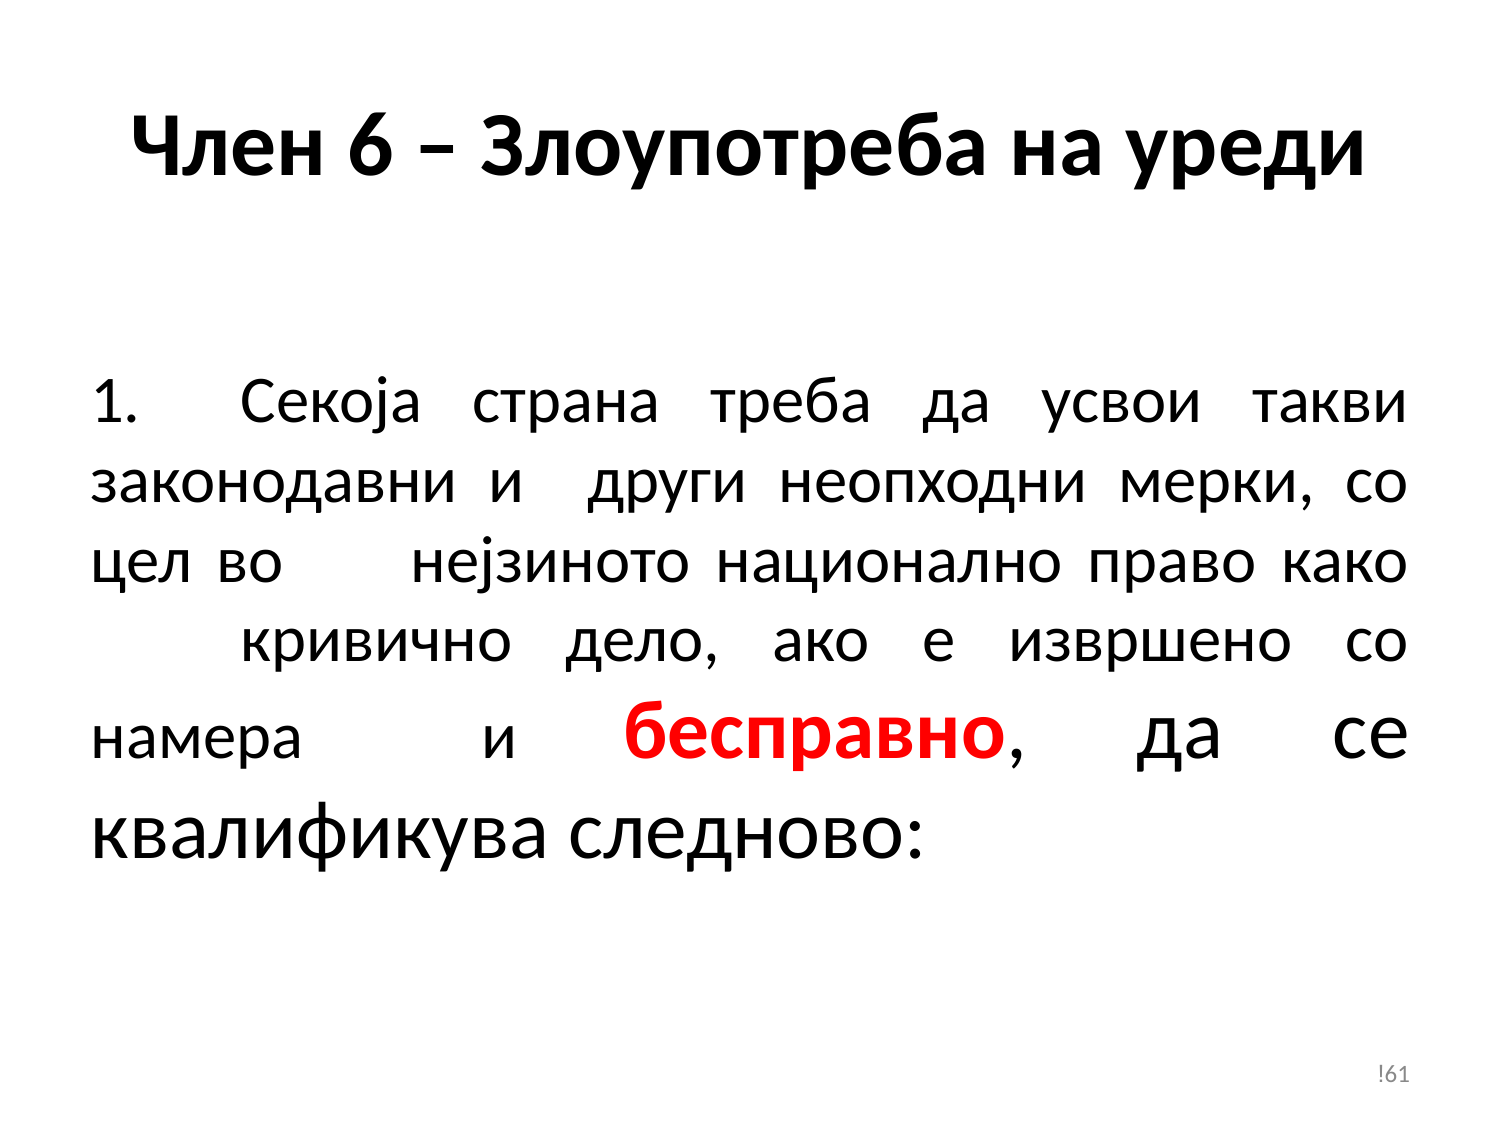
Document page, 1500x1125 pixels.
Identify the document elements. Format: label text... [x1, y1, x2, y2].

slide_number !61 [1074, 1042, 1425, 1103]
list 1. Секоја страна треба да усвои такви законодавни и други неопходни мерки, со цел во нејзиното национално право како кривично дело, ако е извршено со намера и бесправно, да се квалификува следново: [75, 347, 1425, 1091]
title Член 6 – Злоупотреба на уреди [75, 45, 1425, 233]
